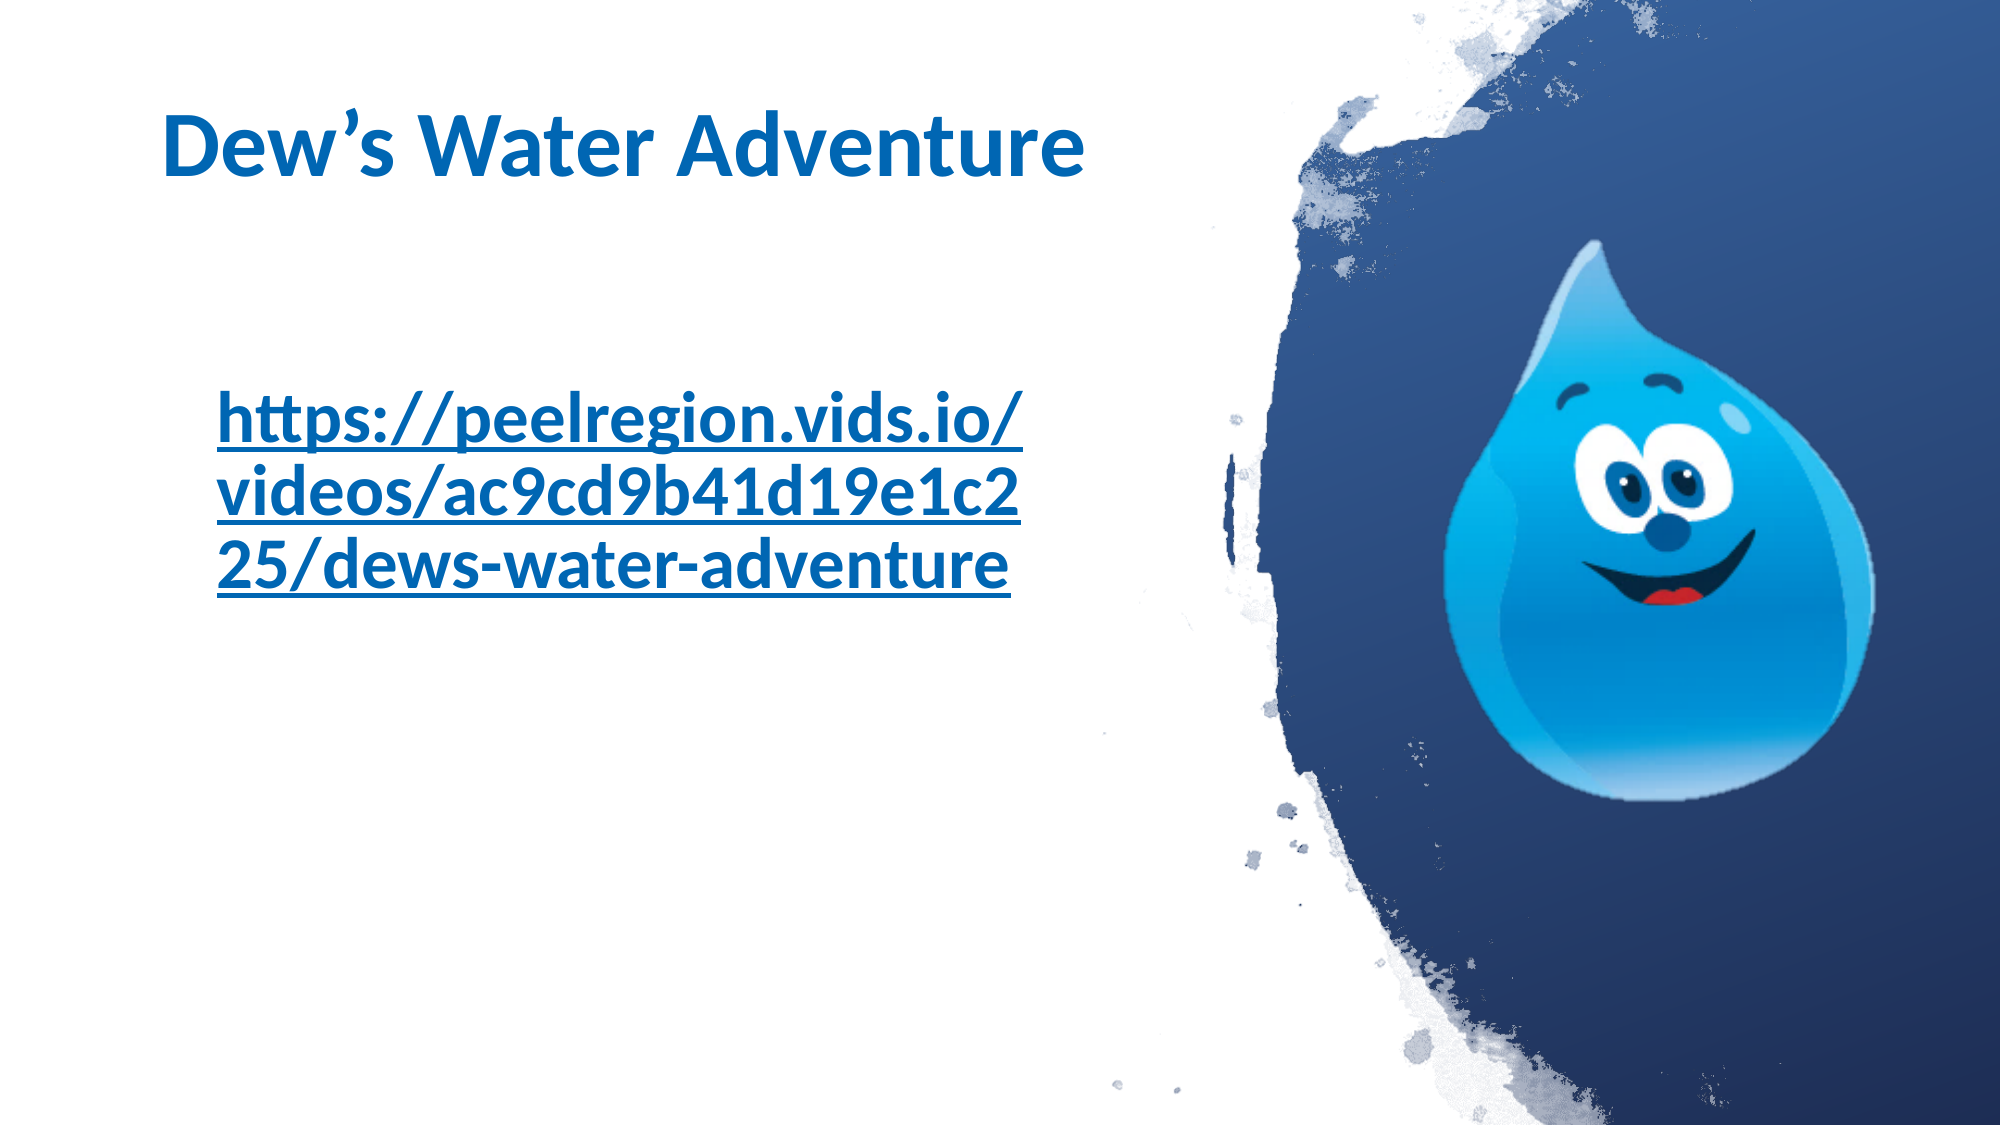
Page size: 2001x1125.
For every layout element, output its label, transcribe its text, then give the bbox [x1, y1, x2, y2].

text_box https://peelregion.vids.io/videos/ac9cd9b41d19e1c225/dews-water-adventure [202, 361, 907, 465]
text_box [0, 0, 910, 1125]
title Dew’s Water Adventure [146, 45, 907, 233]
picture [912, 0, 2000, 1125]
